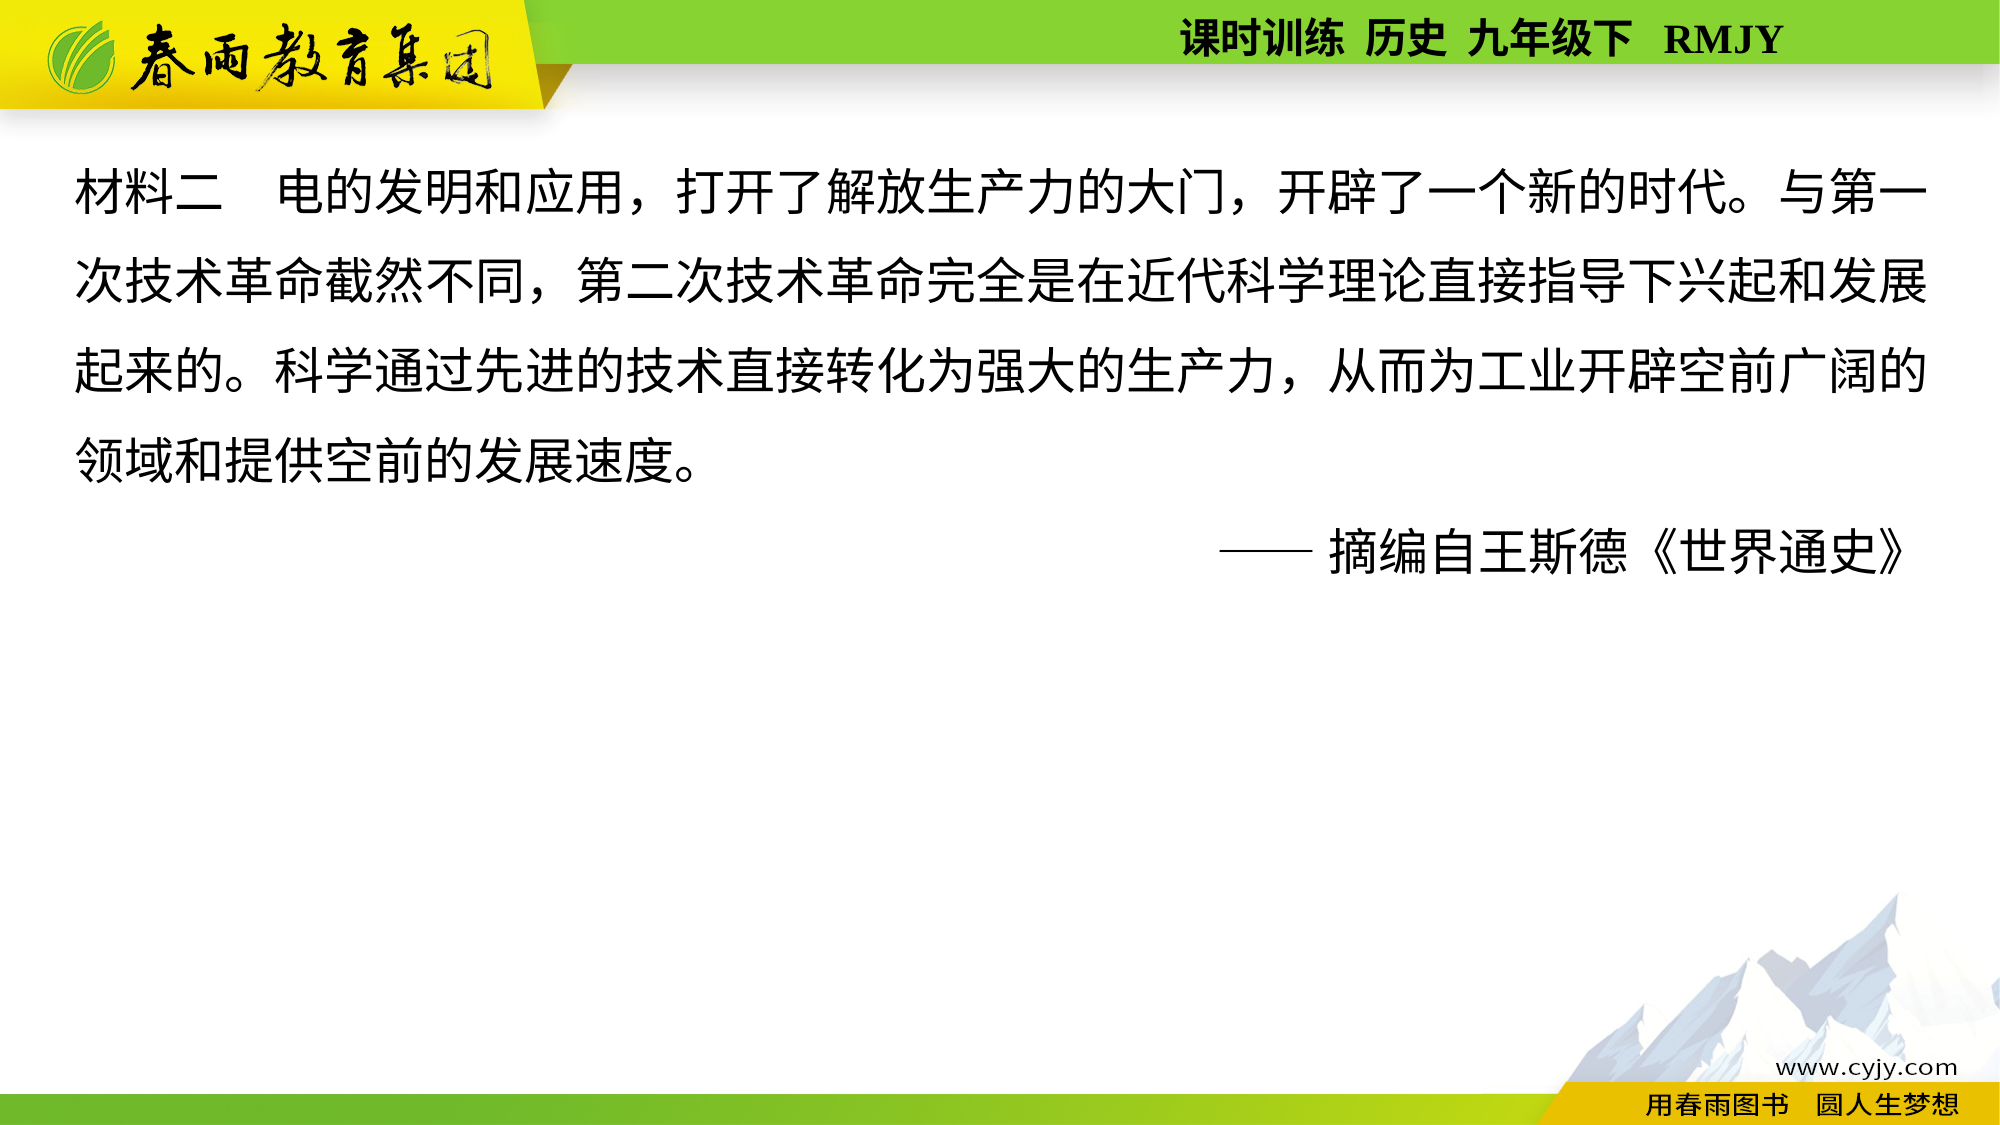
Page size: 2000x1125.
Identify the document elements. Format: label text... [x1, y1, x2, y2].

list 材料二 电的发明和应用，打开了解放生产力的大门，开辟了一个新的时代。与第一次技术革命截然不同，第二次技术革命完全是在近代科学理论直接指导下兴起和发展起来的。科学通过先进的技术直接转化为强大的生产力，从而为工业开辟空前广阔的领域和提供空前的发展速度。 ——摘编自王斯德《世界通史》 [59, 122, 1944, 581]
picture [0, 0, 2000, 1125]
